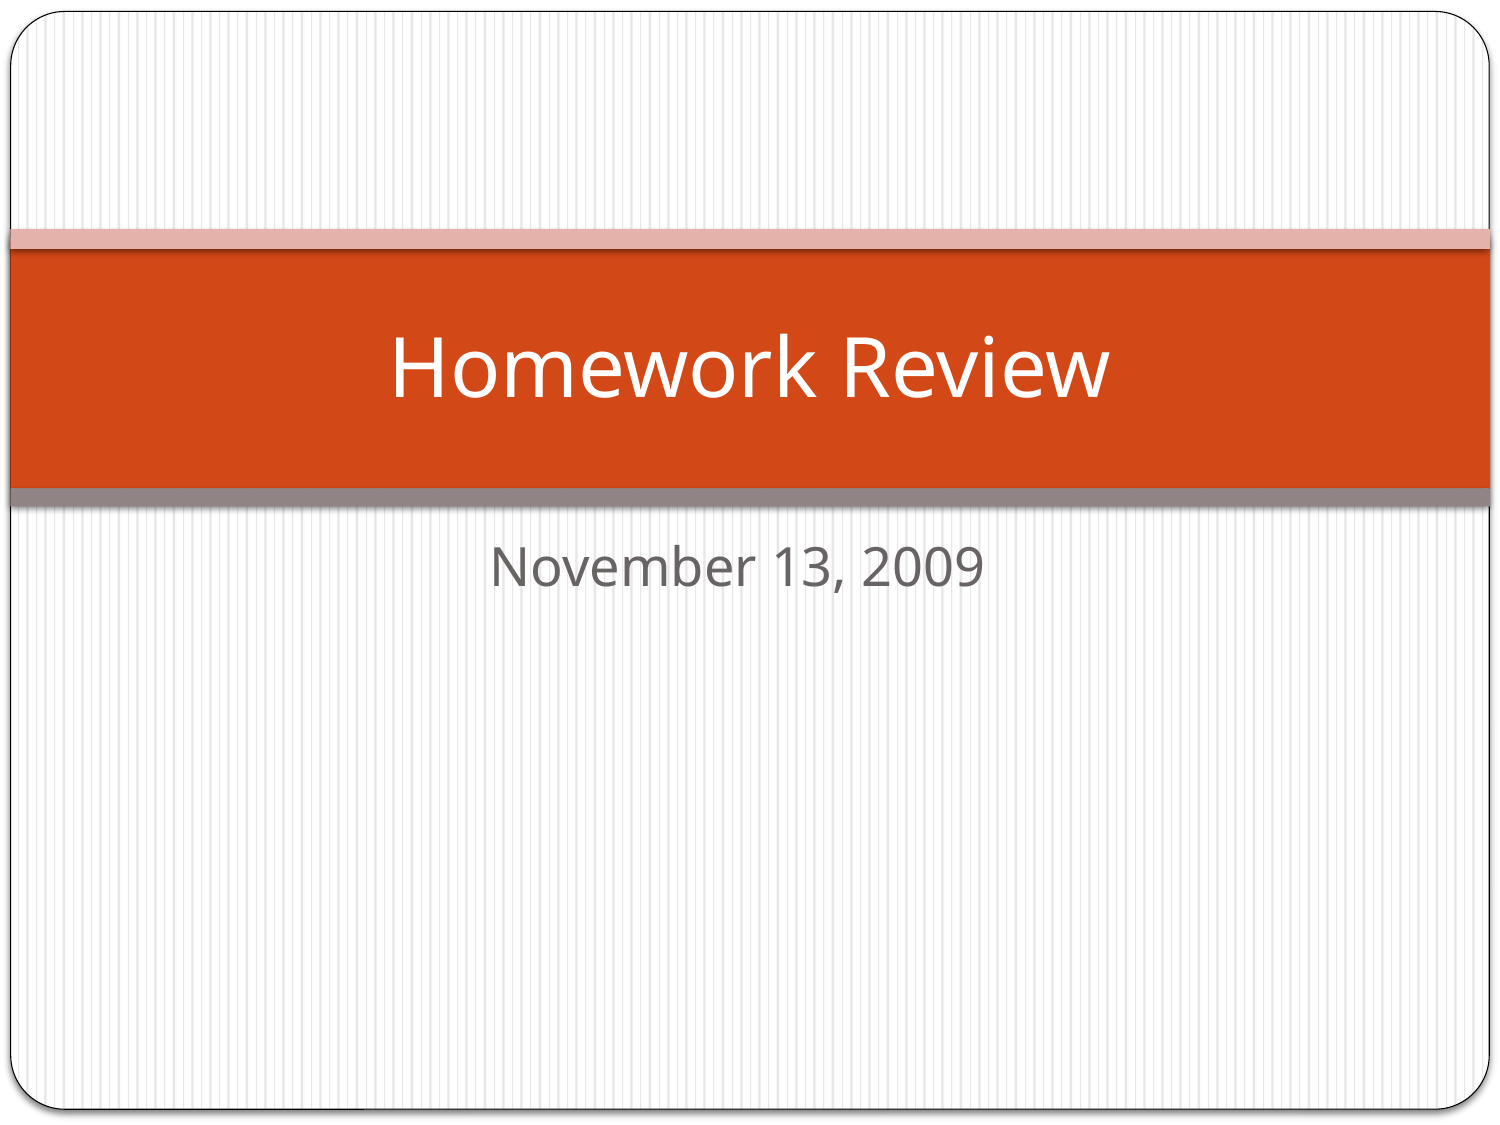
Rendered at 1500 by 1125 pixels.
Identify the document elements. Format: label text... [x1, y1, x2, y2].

subtitle November 13, 2009 [212, 525, 1263, 788]
title Homework Review [75, 247, 1425, 489]
